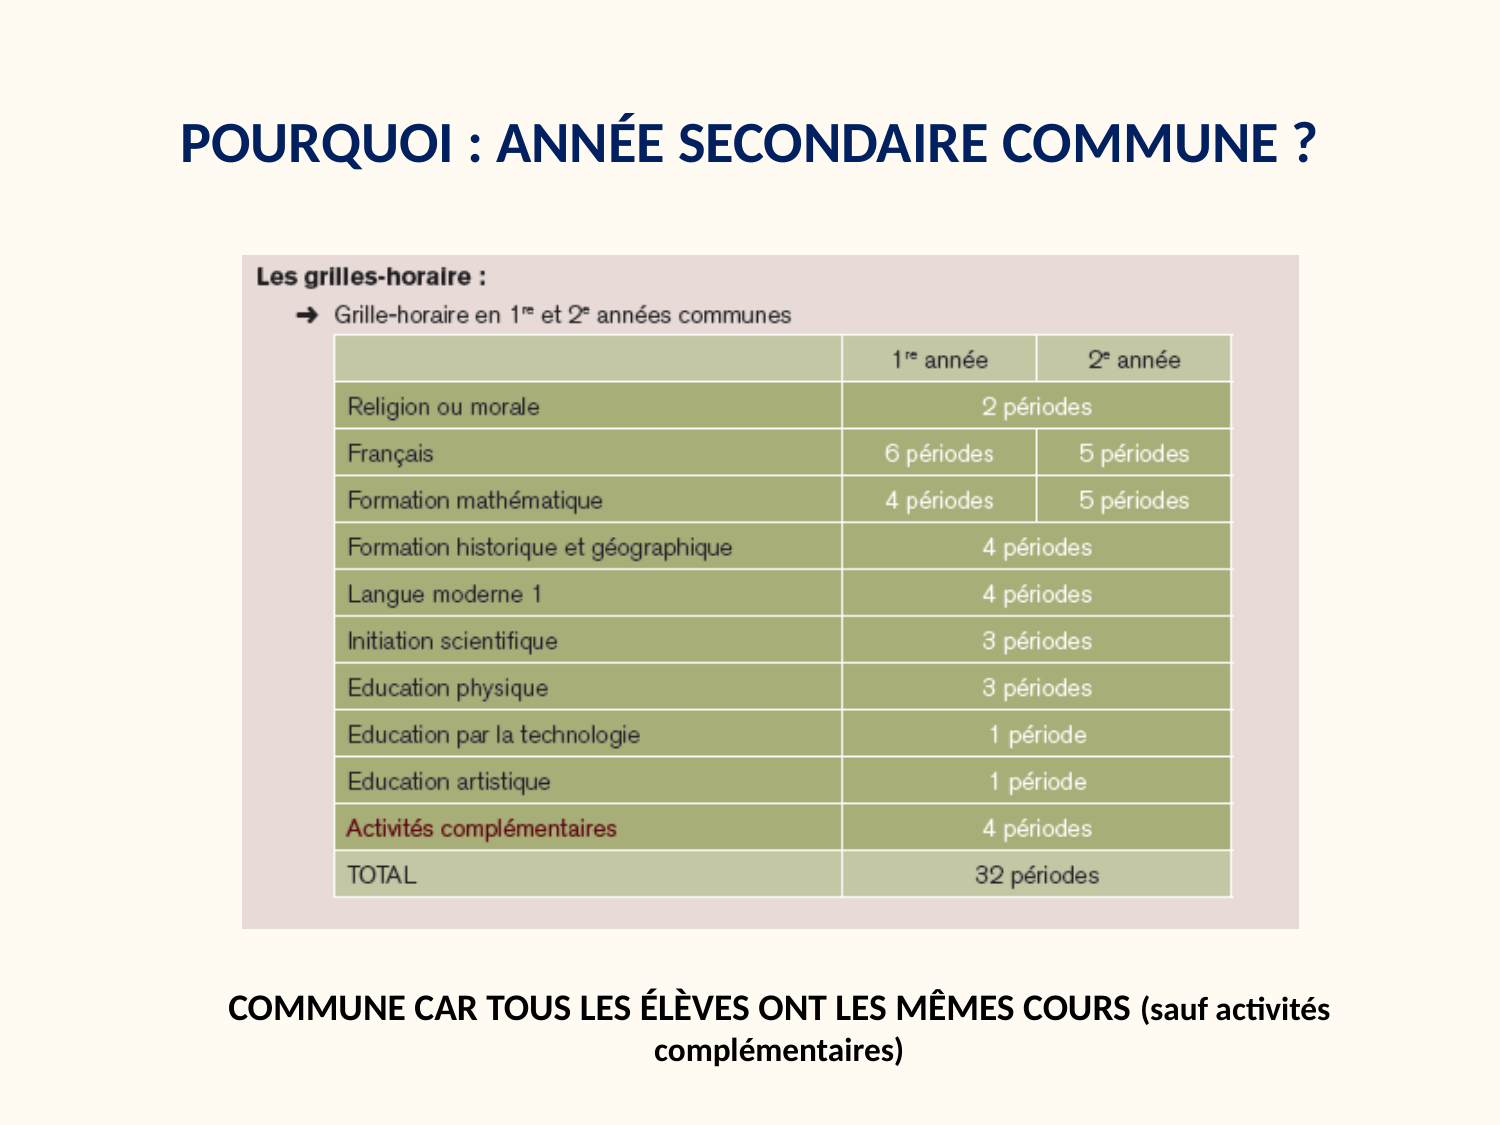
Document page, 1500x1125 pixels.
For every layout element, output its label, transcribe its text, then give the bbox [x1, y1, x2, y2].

title POURQUOI : ANNÉE SECONDAIRE COMMUNE ? [75, 45, 1425, 233]
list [241, 255, 1300, 929]
text_box COMMUNE CAR TOUS LES ÉLÈVES ONT LES MÊMES COURS (sauf activités complémentaires) [206, 975, 1353, 1076]
